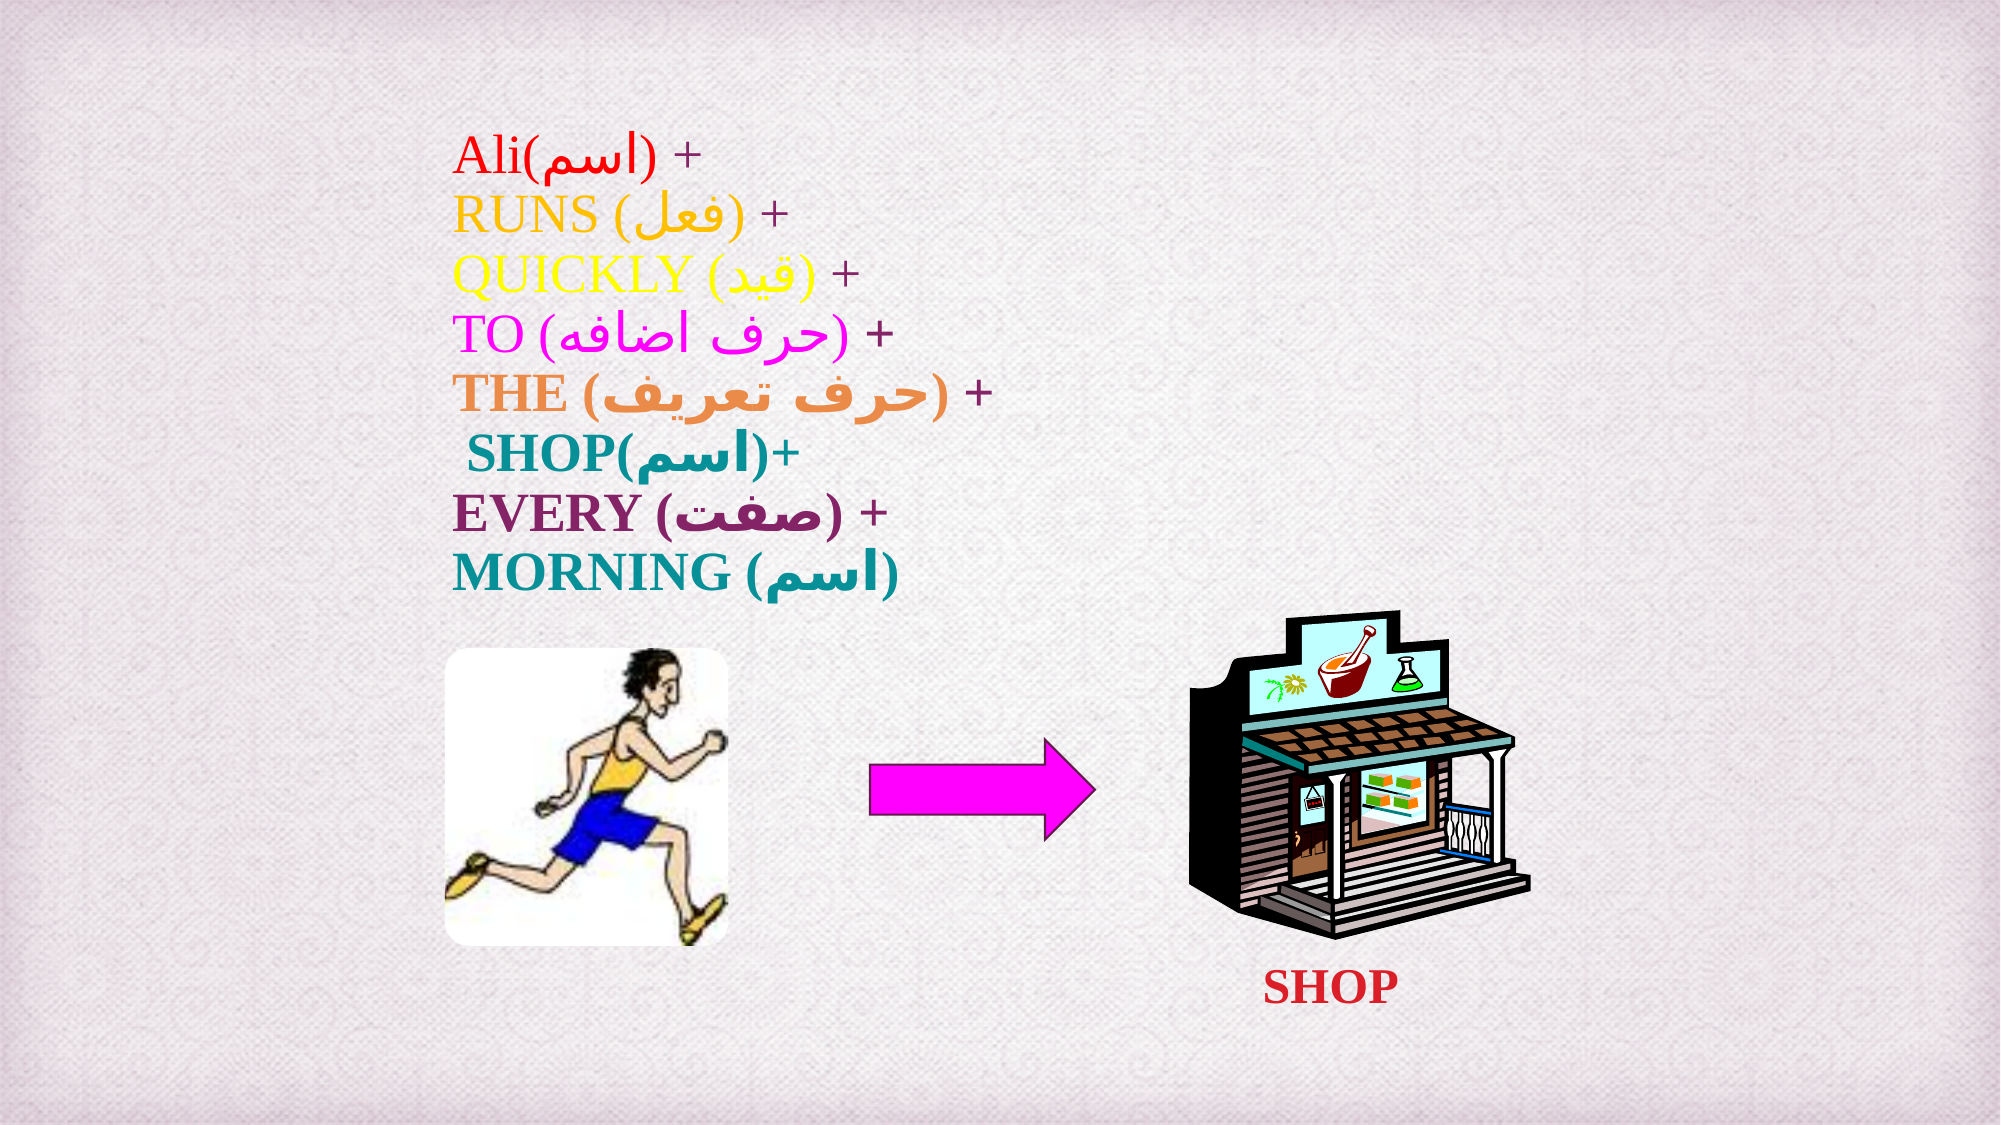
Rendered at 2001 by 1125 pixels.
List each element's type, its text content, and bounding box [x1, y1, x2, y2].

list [444, 648, 729, 946]
picture [0, 0, 2001, 1125]
title Ali(اسم) + RUNS (فعل) + QUICKLY (قید) + TO (حرف اضافه) + THE (حرف تعریف) + SHOP(اسم)+ EVERY (صفت) + MORNING (اسم) [437, 117, 1581, 611]
text_box SHOP [1248, 945, 1515, 1021]
text_box [868, 737, 1097, 843]
